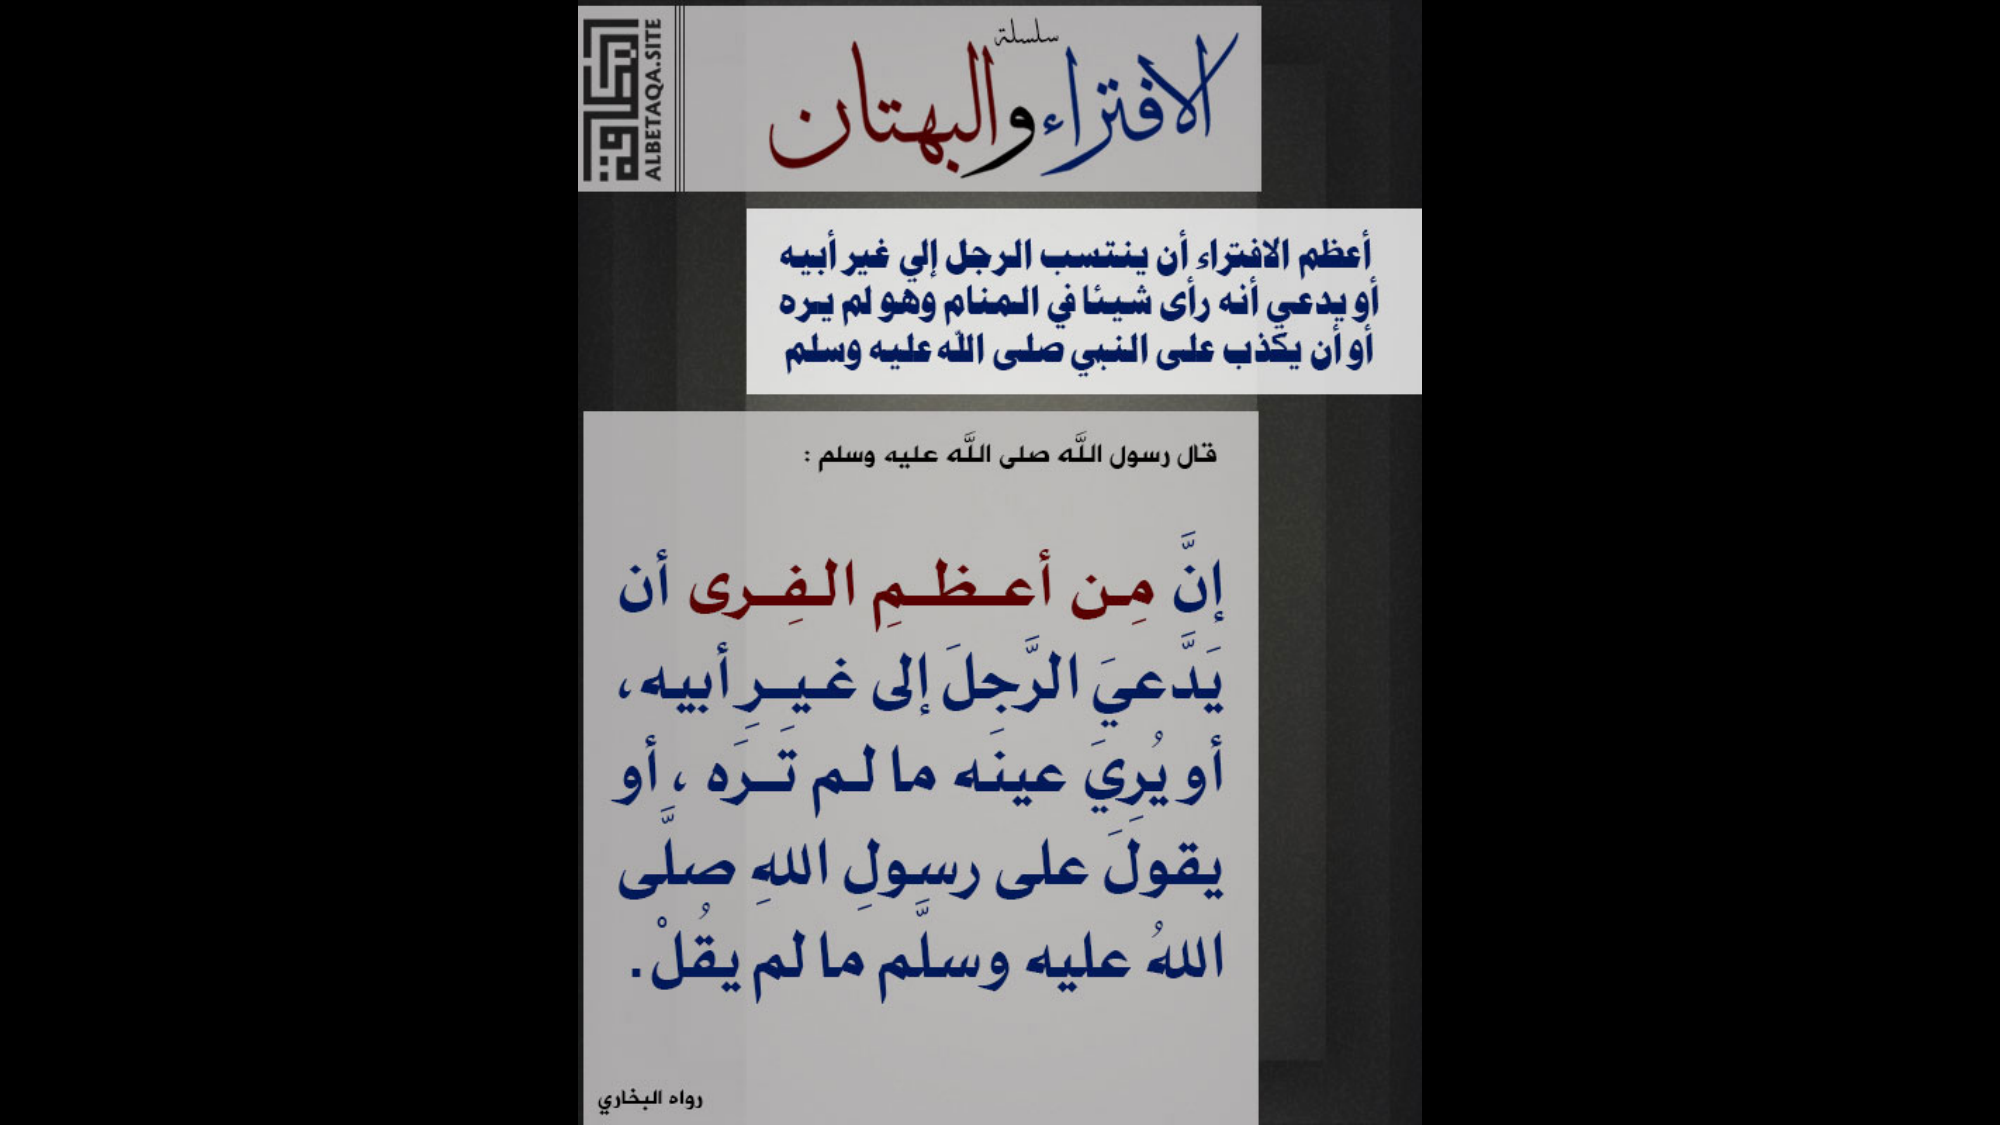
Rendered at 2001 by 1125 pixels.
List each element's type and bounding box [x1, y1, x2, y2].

picture [578, 0, 1422, 1125]
